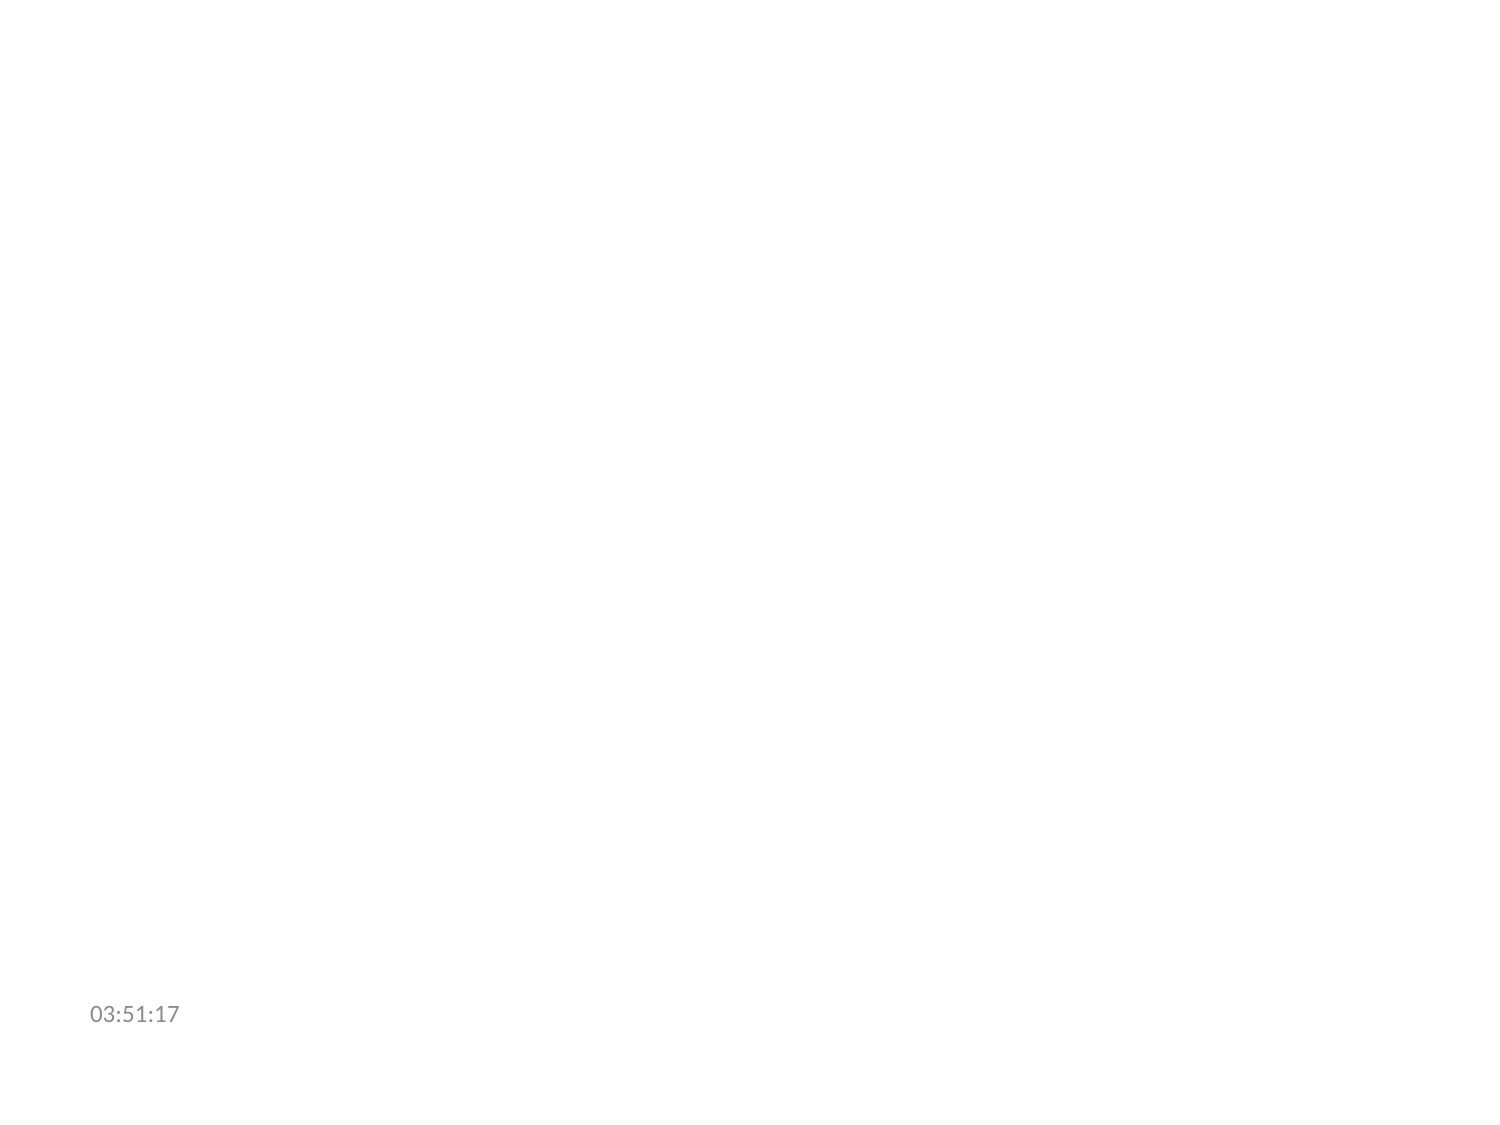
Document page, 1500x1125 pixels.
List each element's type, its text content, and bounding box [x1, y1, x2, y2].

text_box 15:35:09 [75, 982, 425, 1043]
